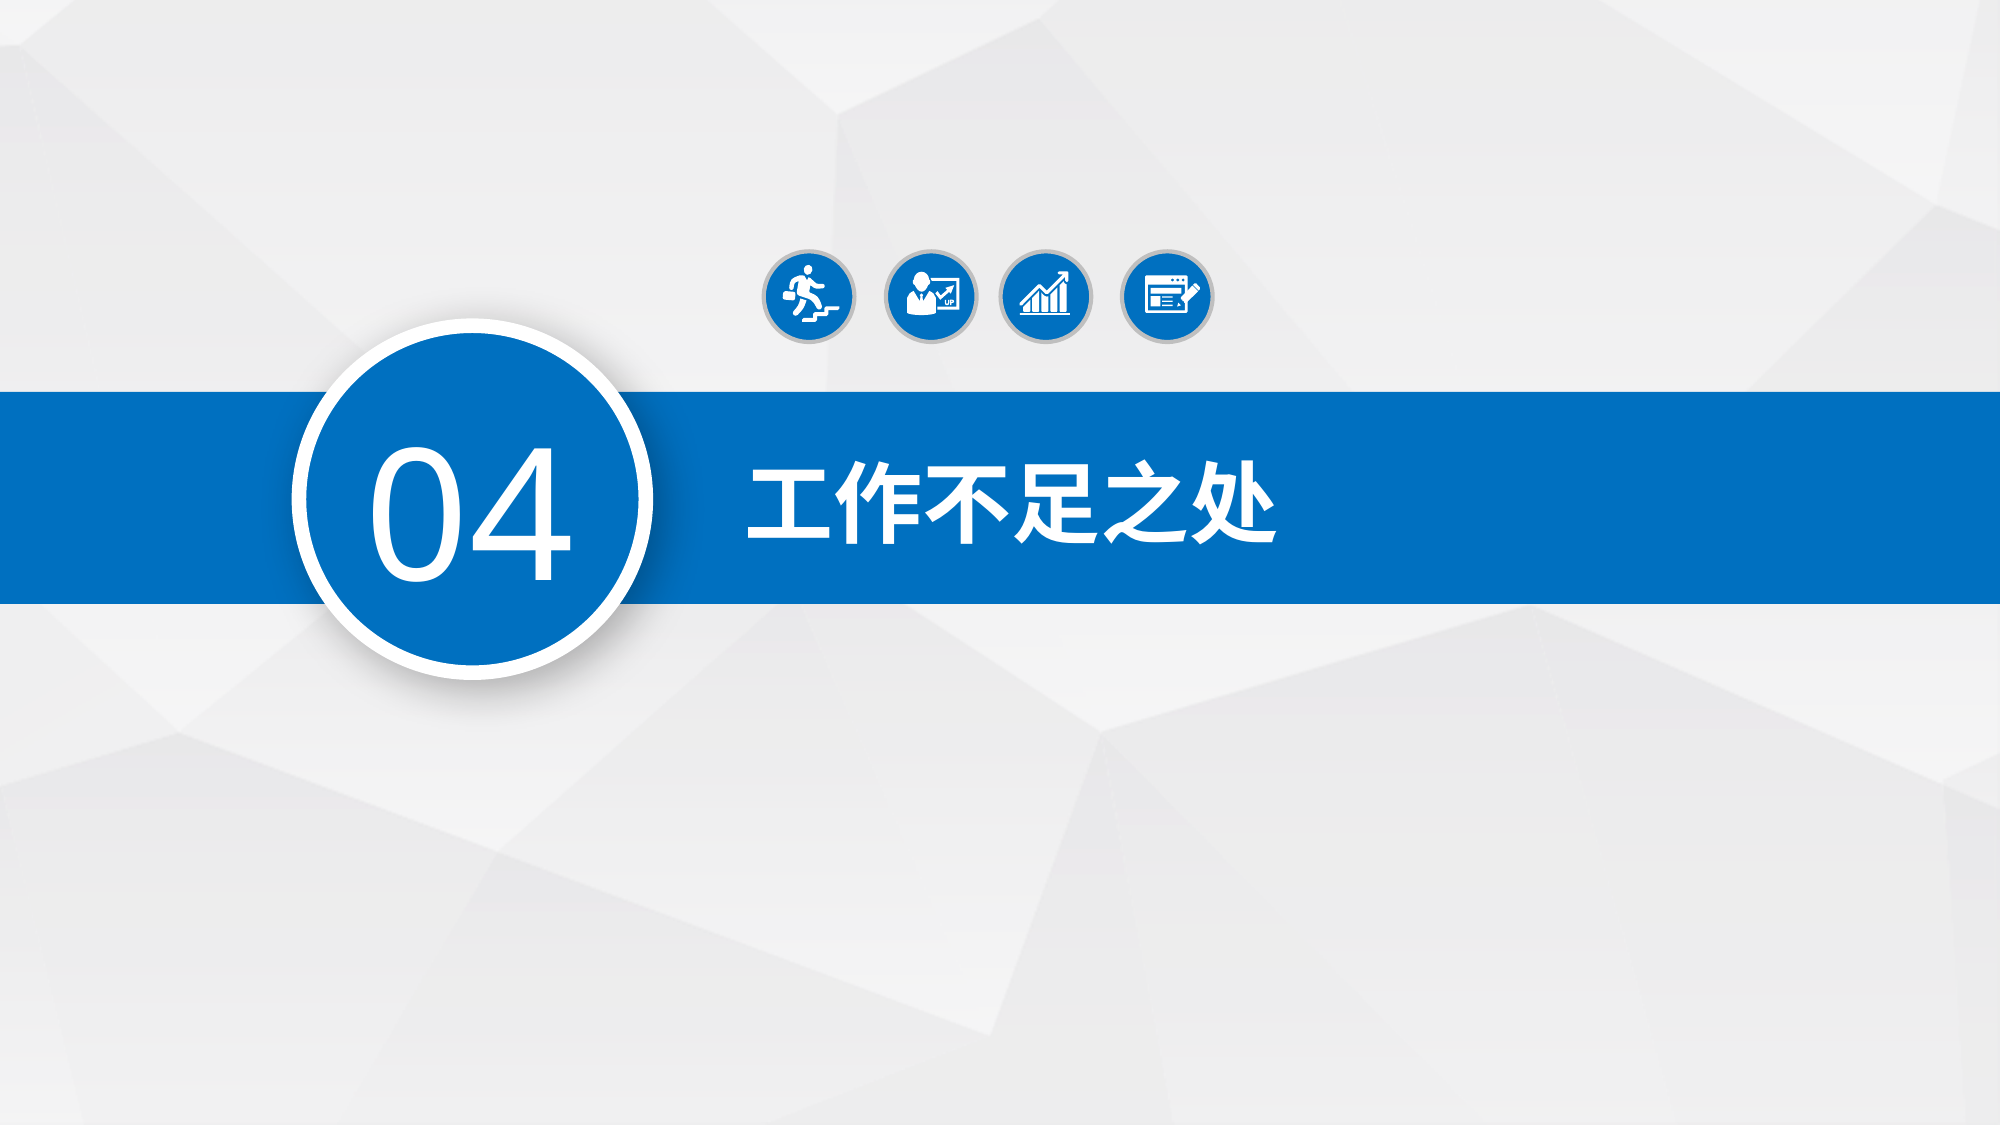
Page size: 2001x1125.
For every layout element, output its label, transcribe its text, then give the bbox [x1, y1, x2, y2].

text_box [763, 251, 855, 343]
text_box [0, 390, 293, 606]
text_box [1121, 251, 1213, 343]
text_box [1000, 251, 1092, 343]
picture [0, 606, 2000, 1125]
text_box 工作不足之处 [729, 440, 1439, 563]
picture [0, 0, 2000, 390]
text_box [885, 251, 977, 343]
text_box [654, 390, 2000, 606]
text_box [298, 325, 647, 673]
